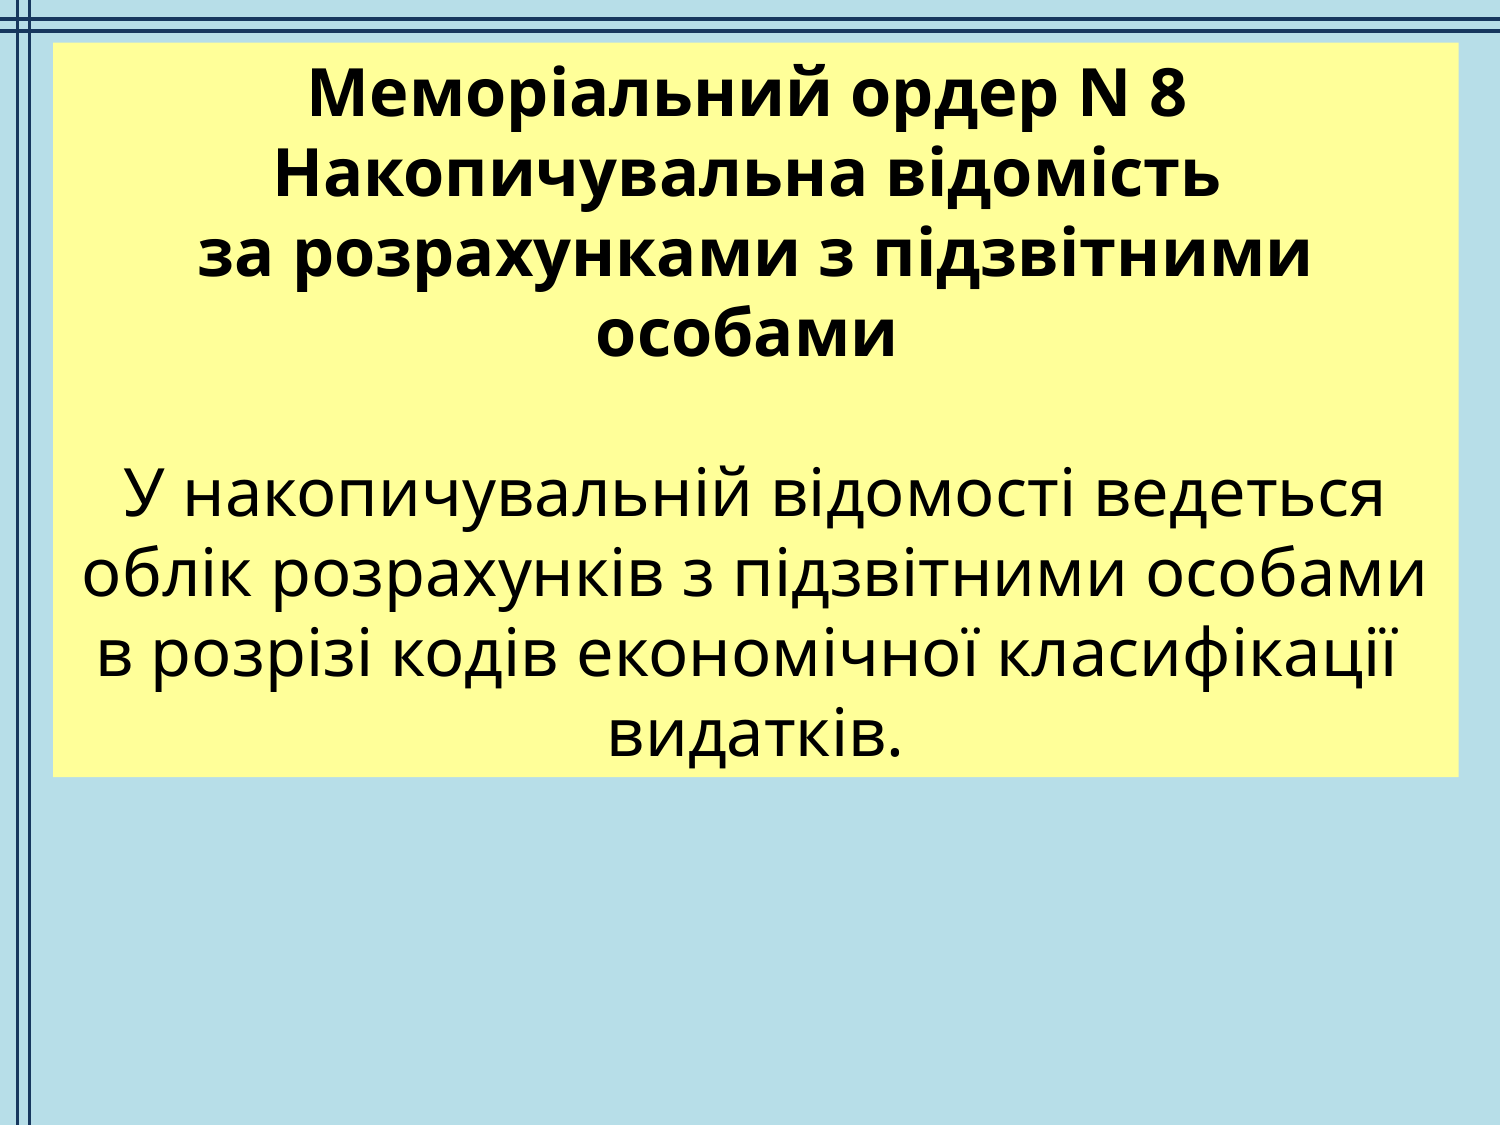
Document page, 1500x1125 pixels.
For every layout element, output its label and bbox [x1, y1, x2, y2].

text_box [0, 0, 1500, 1125]
